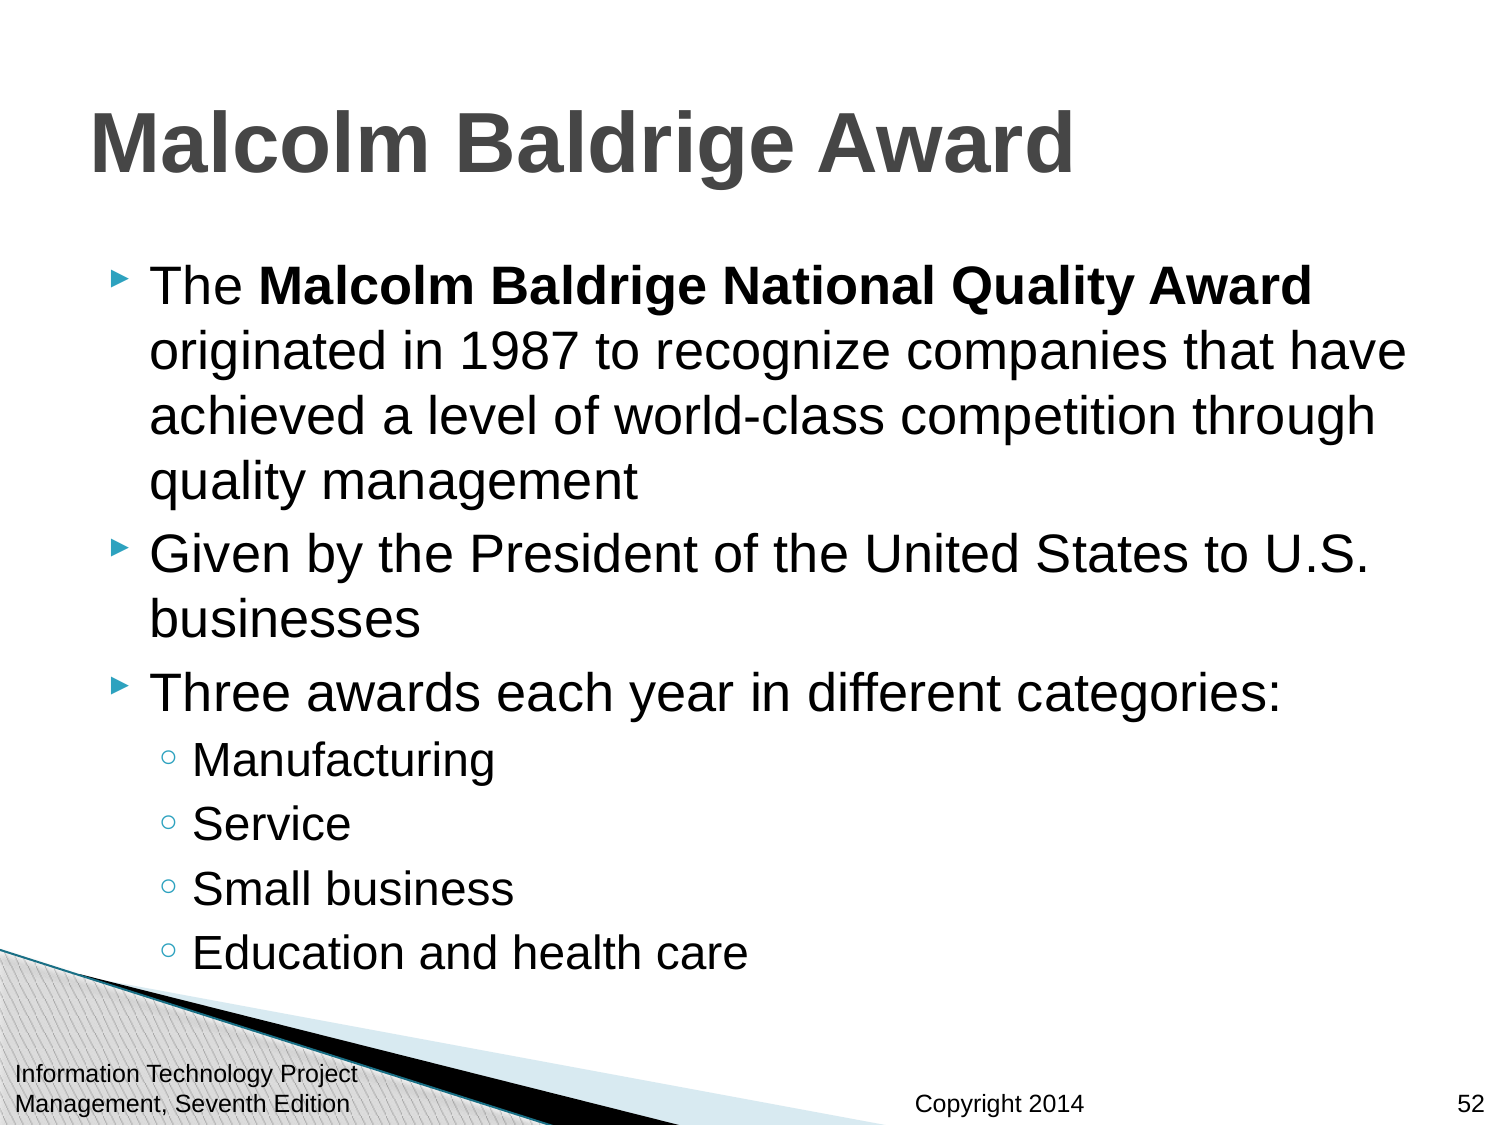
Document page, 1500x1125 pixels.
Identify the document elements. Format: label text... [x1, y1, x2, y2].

title Malcolm Baldrige Award [75, 45, 1425, 233]
slide_number 52 [1408, 1065, 1500, 1125]
list The Malcolm Baldrige National Quality Award originated in 1987 to recognize companies that have achieved a level of world-class competition through quality management Given by the President of the United States to U.S. businesses Three awards each year in different categories: Manufacturing Service Small business Education and health care [74, 242, 1426, 986]
footer Information Technology Project Management, Seventh Edition [0, 1065, 425, 1125]
